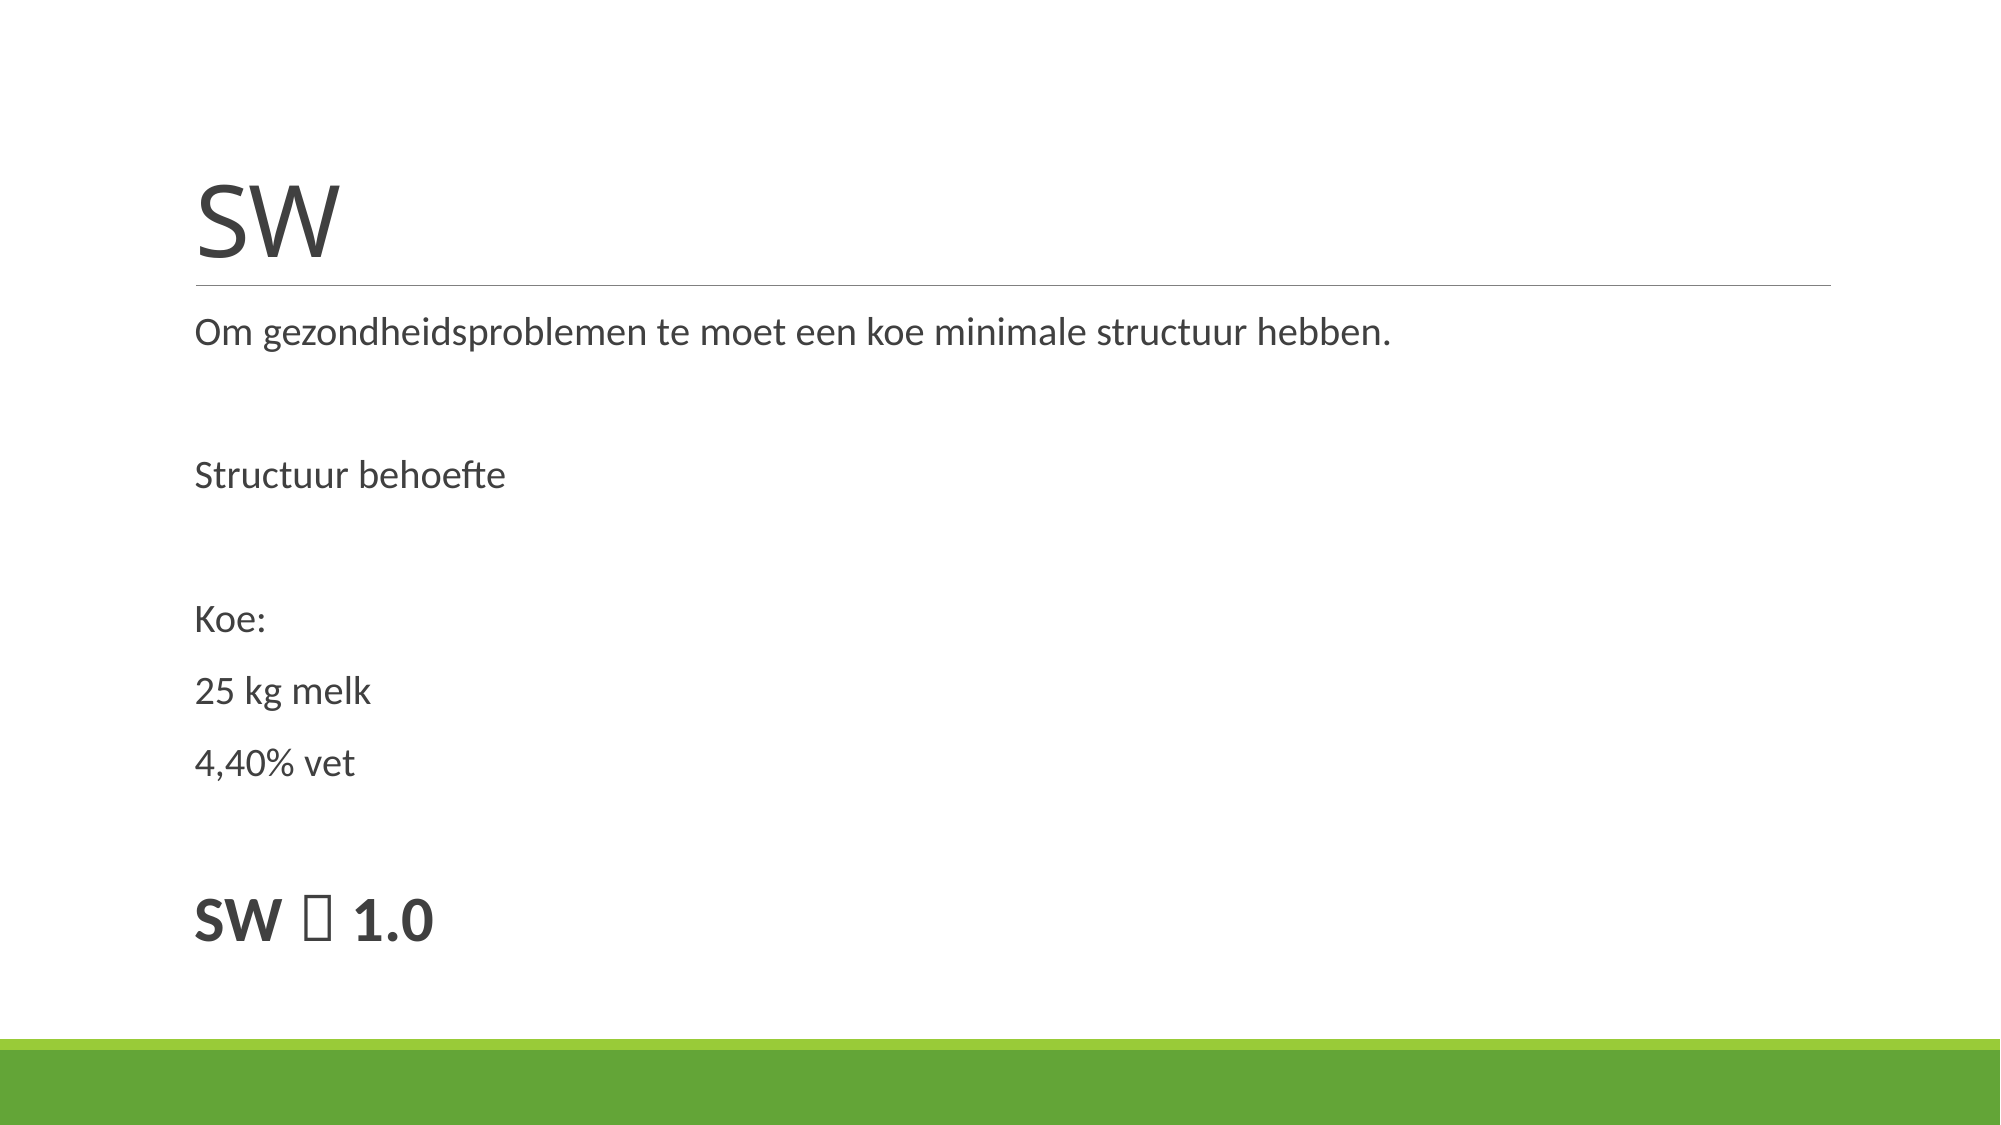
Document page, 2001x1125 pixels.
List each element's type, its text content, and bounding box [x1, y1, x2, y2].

title SW [180, 47, 1830, 285]
list Om gezondheidsproblemen te moet een koe minimale structuur hebben. Structuur behoefte Koe: 25 kg melk 4,40% vet SW  1.0 [180, 302, 1830, 963]
